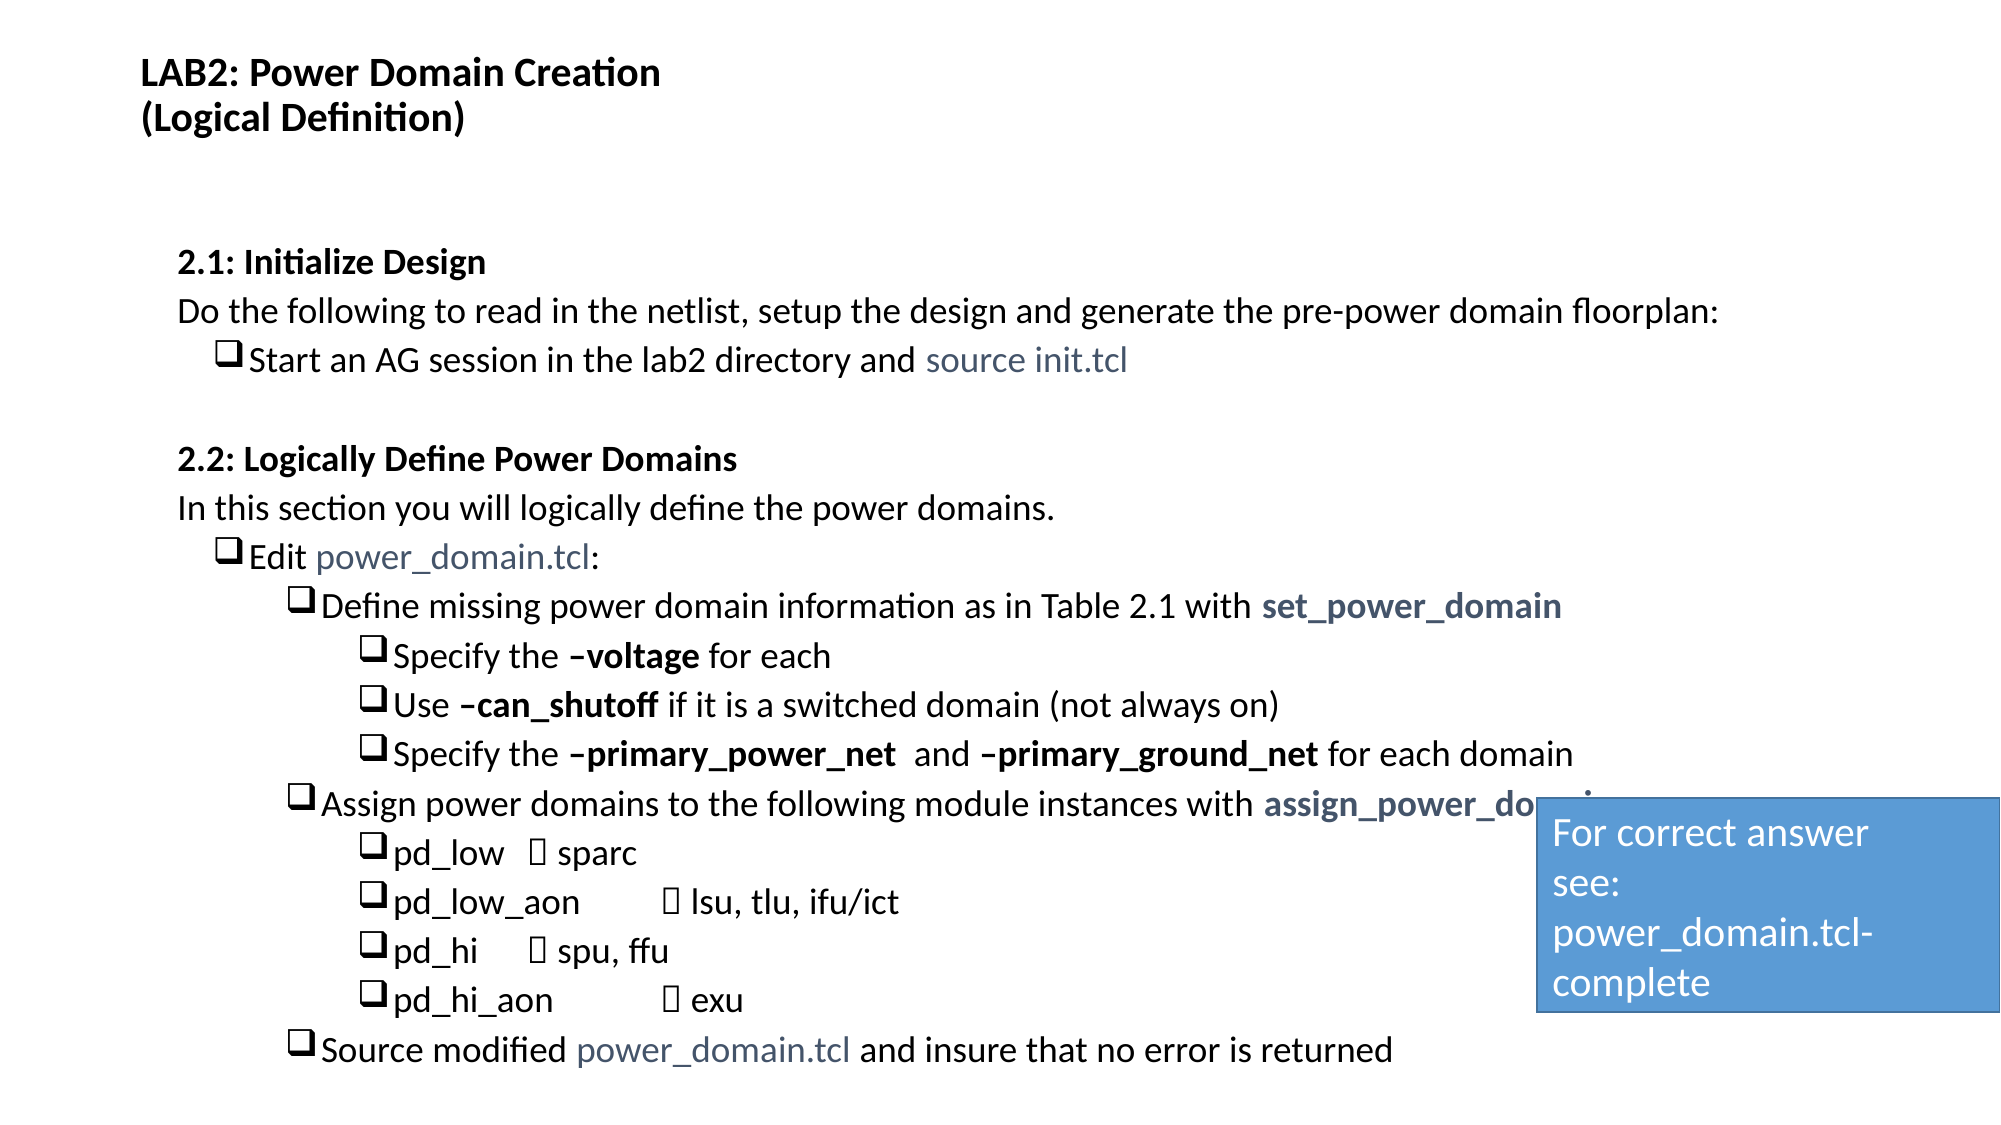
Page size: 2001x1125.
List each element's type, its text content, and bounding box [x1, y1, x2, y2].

text_box For correct answer see: power_domain.tcl-complete [1536, 797, 2000, 1013]
title LAB2: Power Domain Creation (Logical Definition) [125, 28, 1617, 163]
list 2.1: Initialize Design Do the following to read in the netlist, setup the design and generate the pre-power domain floorplan: Start an AG session in the lab2 directory and source init.tcl 2.2: Logically Define Power Domains In this section you will logically define the power domains. Edit power_domain.tcl: Define missing power domain information as in Table 2.1 with set_power_domain Specify the –voltage for each Use –can_shutoff if it is a switched domain (not always on) Specify the –primary_power_net and –primary_ground_net for each domain Assign power domains to the following module instances with assign_power_domain pd_low  sparc pd_low_aon  lsu, tlu, ifu/ict pd_hi  spu, ffu pd_hi_aon  exu Source modified power_domain.tcl and insure that no error is returned [125, 234, 1826, 1086]
